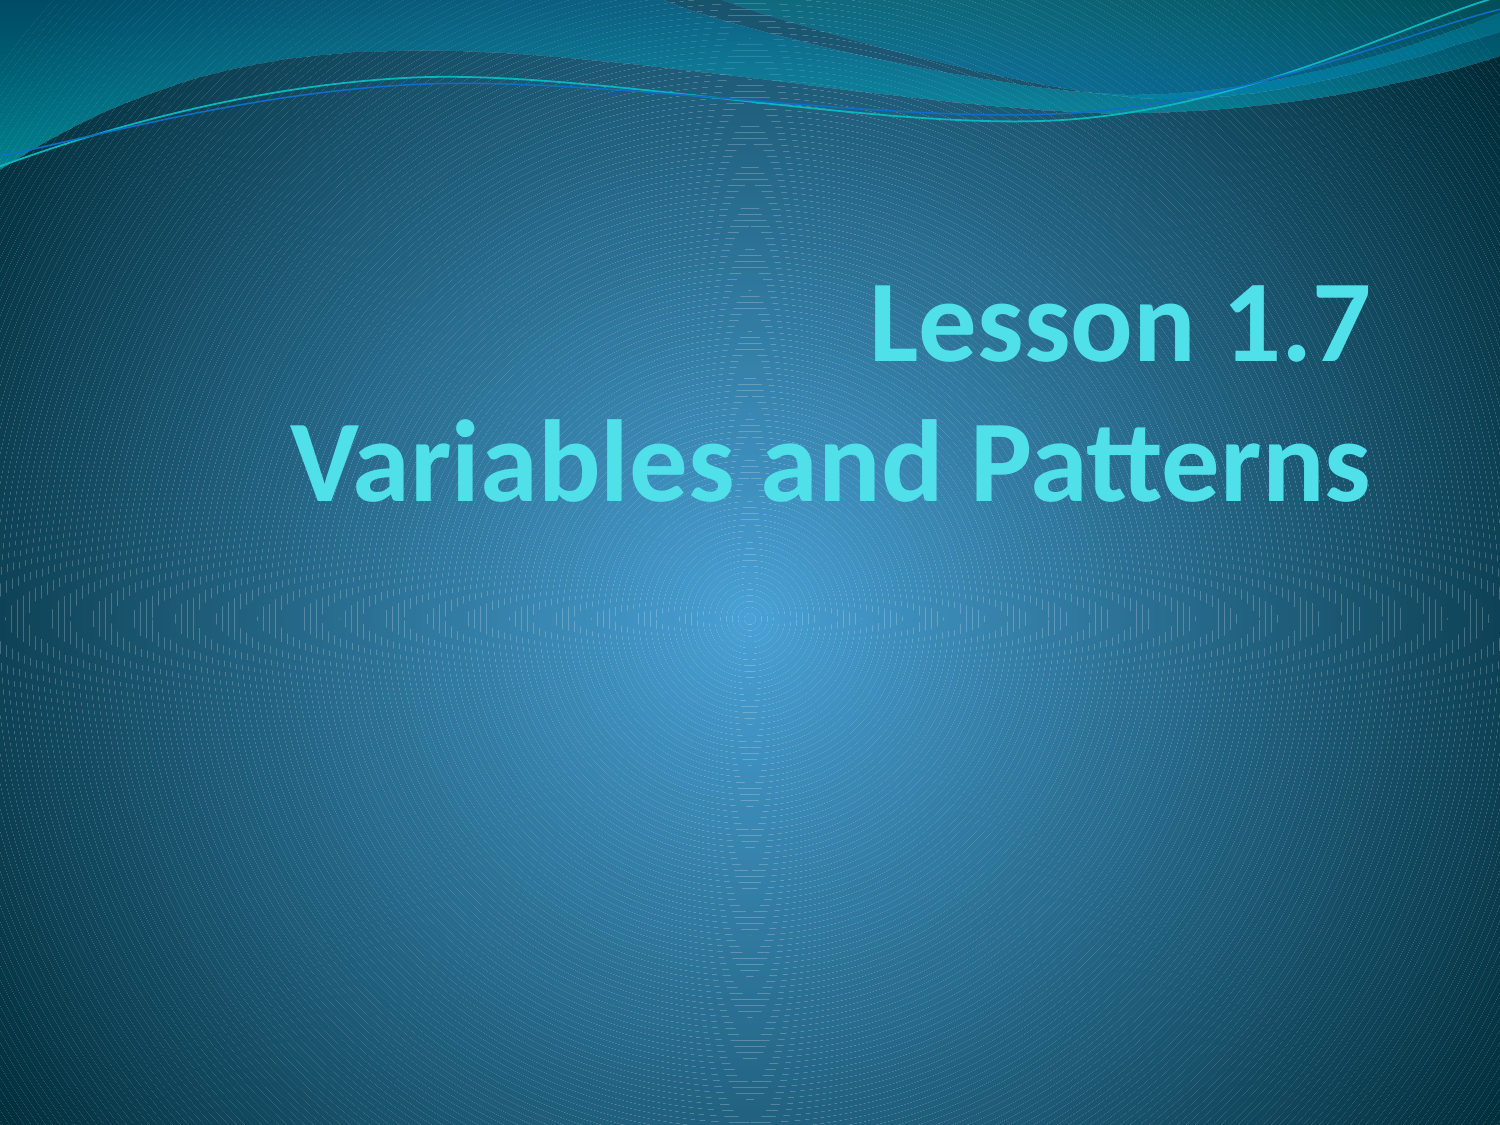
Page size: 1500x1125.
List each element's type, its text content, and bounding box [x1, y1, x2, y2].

title Lesson 1.7 Variables and Patterns [87, 224, 1376, 525]
